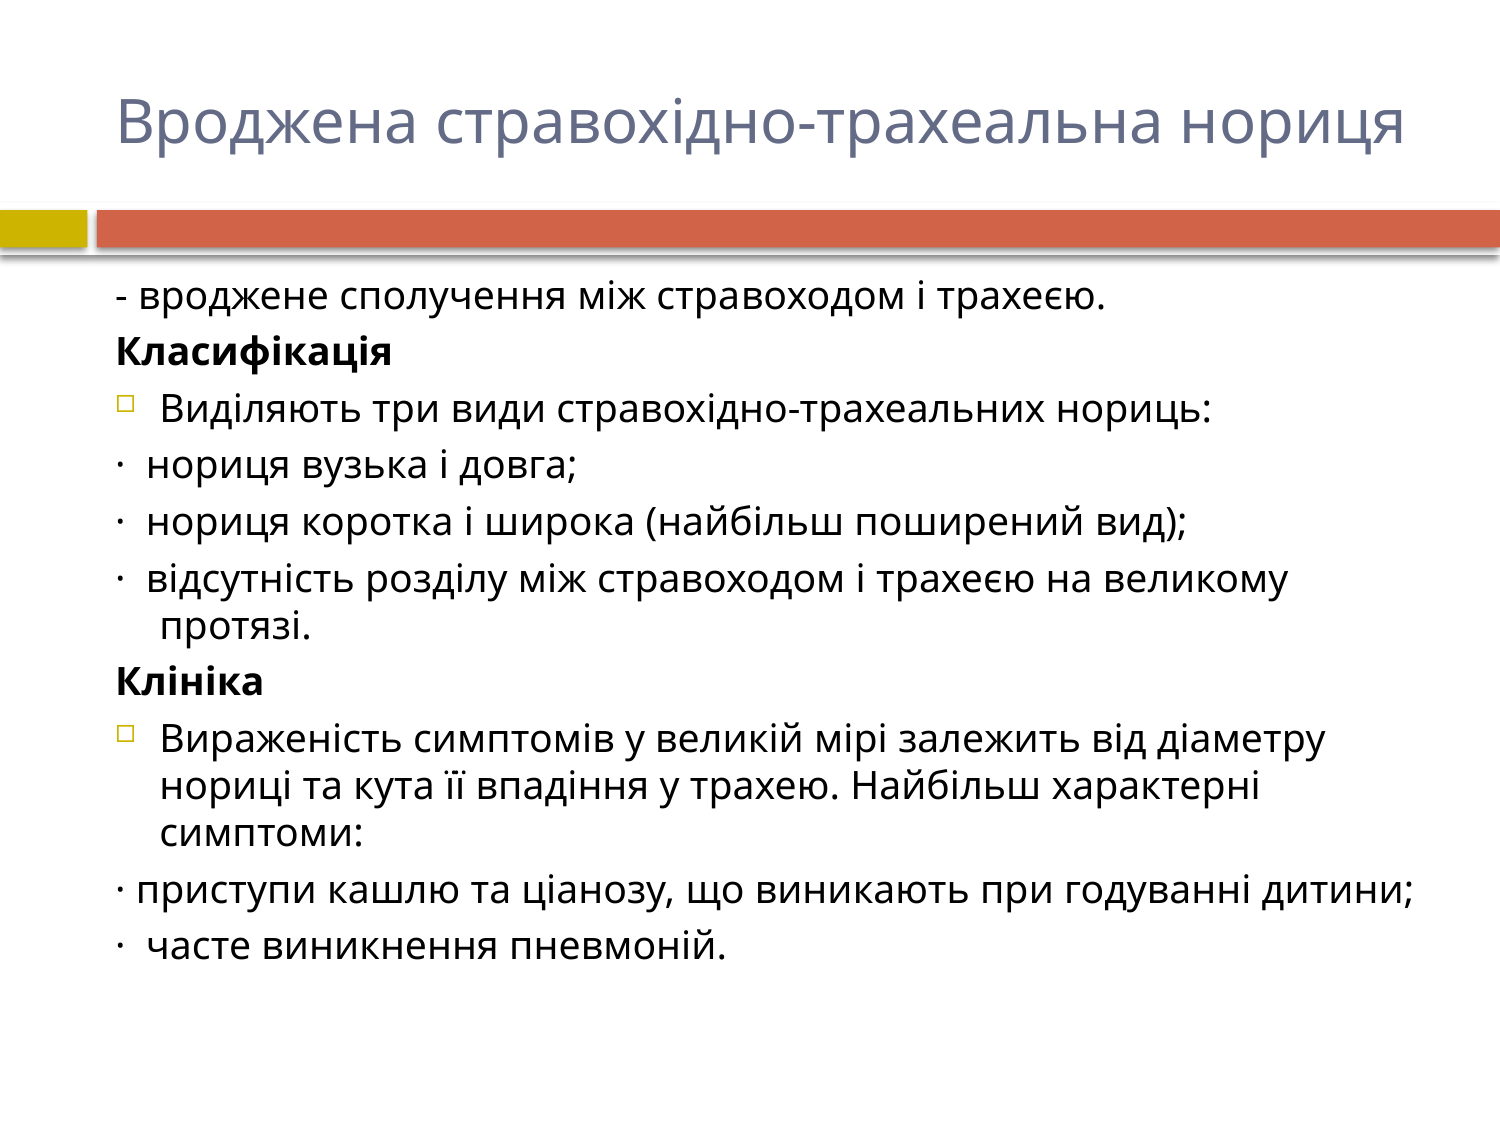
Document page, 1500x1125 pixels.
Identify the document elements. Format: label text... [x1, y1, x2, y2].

title Вроджена стравохідно-трахеальна нориця [100, 37, 1438, 200]
list - вроджене сполучення між стра­воходом і трахеєю. Класифікація Виділяють три види стравохідно-трахеальних нориць: · нориця вузька і довга; · нориця коротка і широка (найбільш поширений вид); · відсутність розділу між стравоходом і трахеєю на великому протязі. Клініка Вираженість симптомів у великій мірі залежить від діаметру нориці та кута її впадіння у трахею. Найбільш характерні симптоми: · приступи кашлю та ціанозу, що виникають при годуванні дитини; · часте виникнення пневмоній. [100, 262, 1438, 1000]
